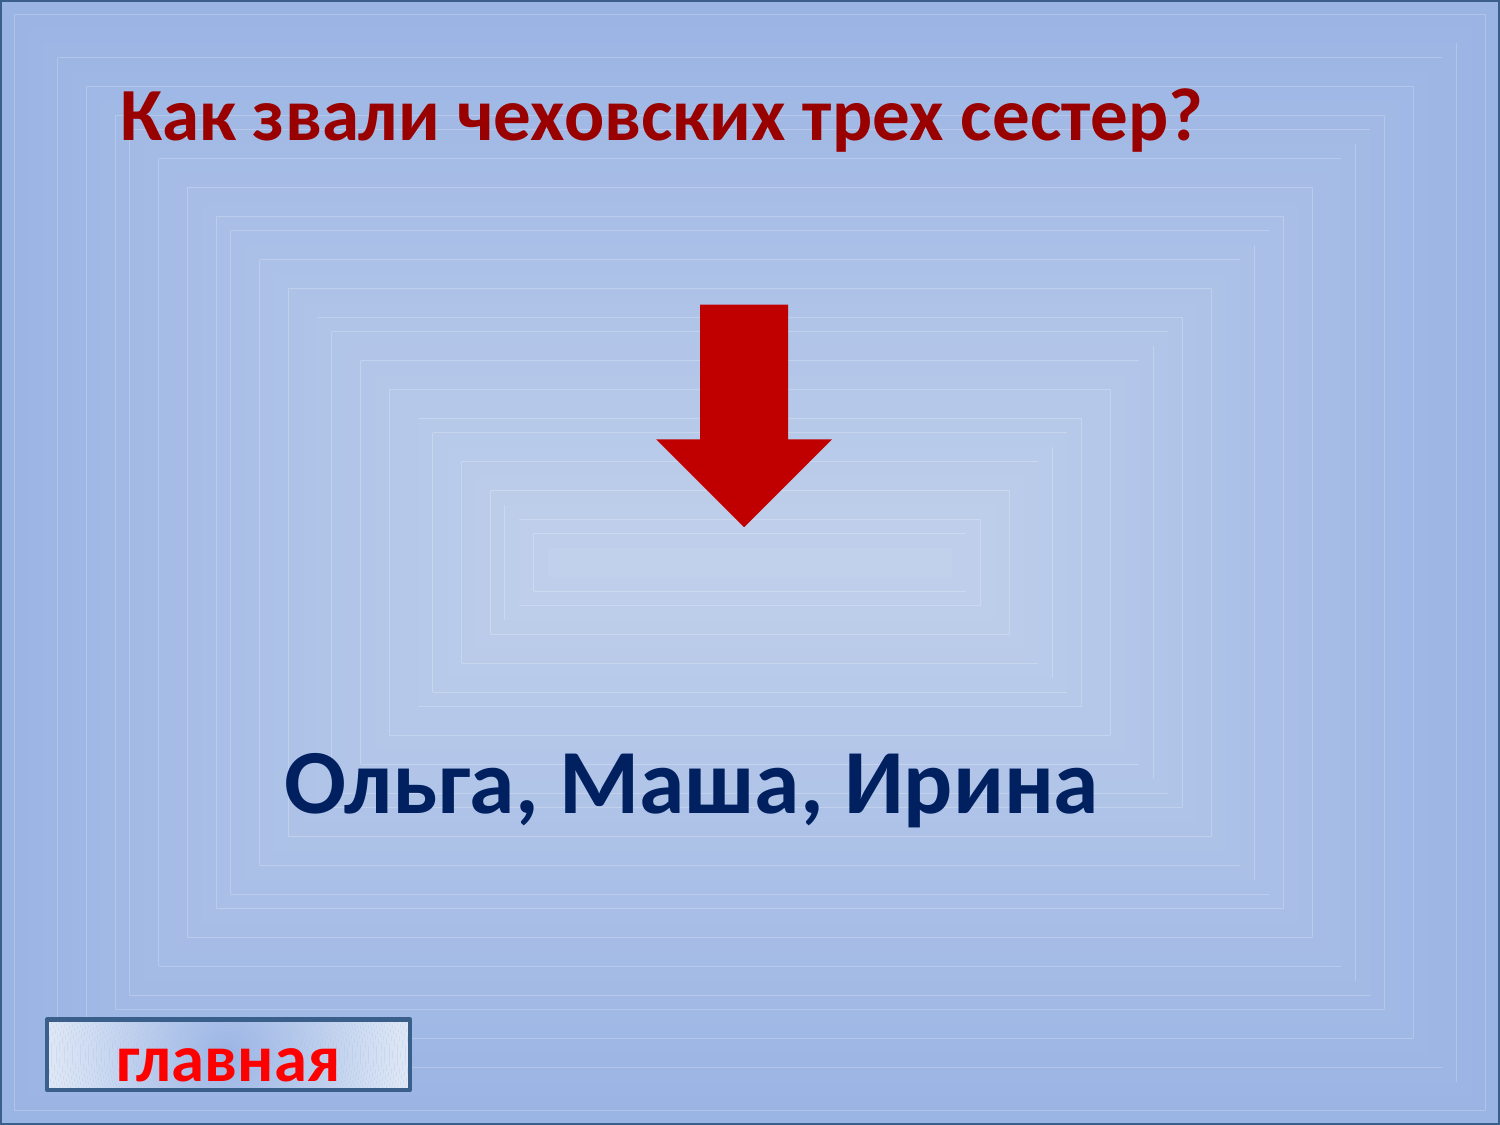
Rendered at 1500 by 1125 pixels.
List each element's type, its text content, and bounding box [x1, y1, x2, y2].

text_box [0, 0, 1500, 1125]
text_box Ольга, Маша, Ирина [269, 714, 1231, 840]
text_box главная [45, 1017, 412, 1092]
text_box Как звали чеховских трех сестер? [105, 58, 1301, 254]
text_box [654, 302, 834, 530]
